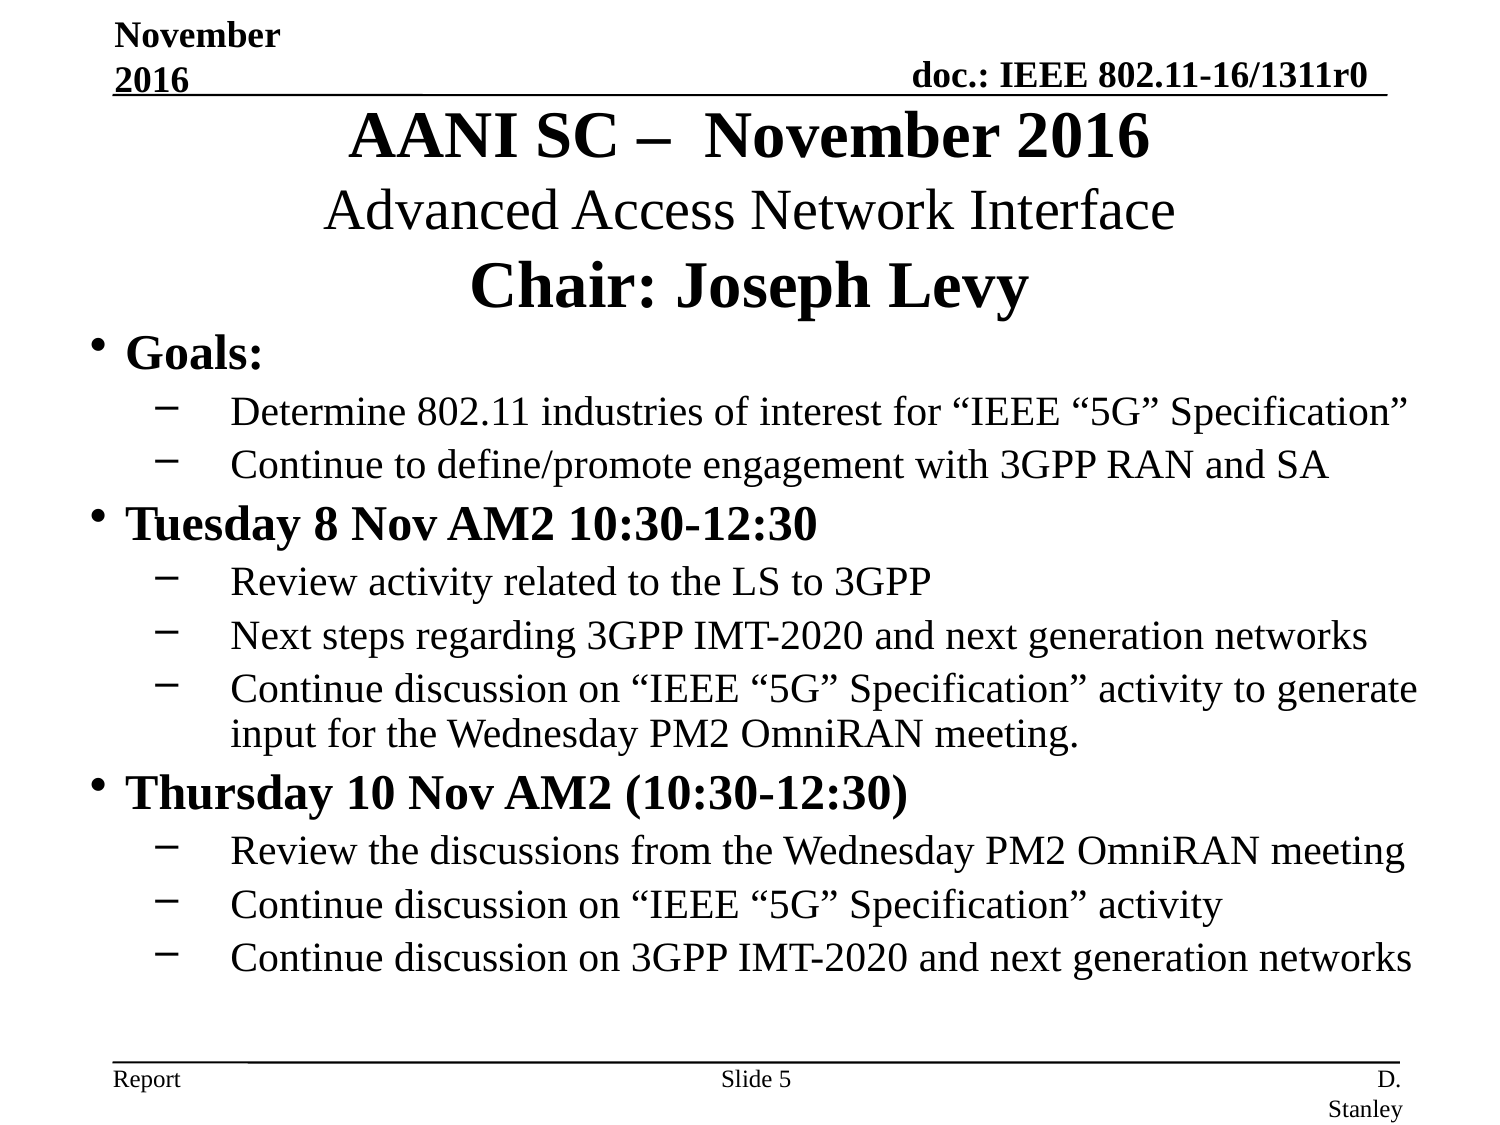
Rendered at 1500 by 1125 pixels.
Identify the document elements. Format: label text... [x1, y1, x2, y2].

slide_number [114, 54, 309, 100]
title AANI SC – November 2016 Advanced Access Network Interface Chair: Joseph Levy [112, 149, 1388, 263]
text_box Goals: Determine 802.11 industries of interest for “IEEE “5G” Specification” Continue to define/promote engagement with 3GPP RAN and SA Tuesday 8 Nov AM2 10:30-12:30 Review activity related to the LS to 3GPP Next steps regarding 3GPP IMT-2020 and next generation networks Continue discussion on “IEEE “5G” Specification” activity to generate input for the Wednesday PM2 OmniRAN meeting. Thursday 10 Nov AM2 (10:30-12:30) Review the discussions from the Wednesday PM2 OmniRAN meeting Continue discussion on “IEEE “5G” Specification” activity Continue discussion on 3GPP IMT-2020 and next generation networks [74, 319, 1438, 1092]
